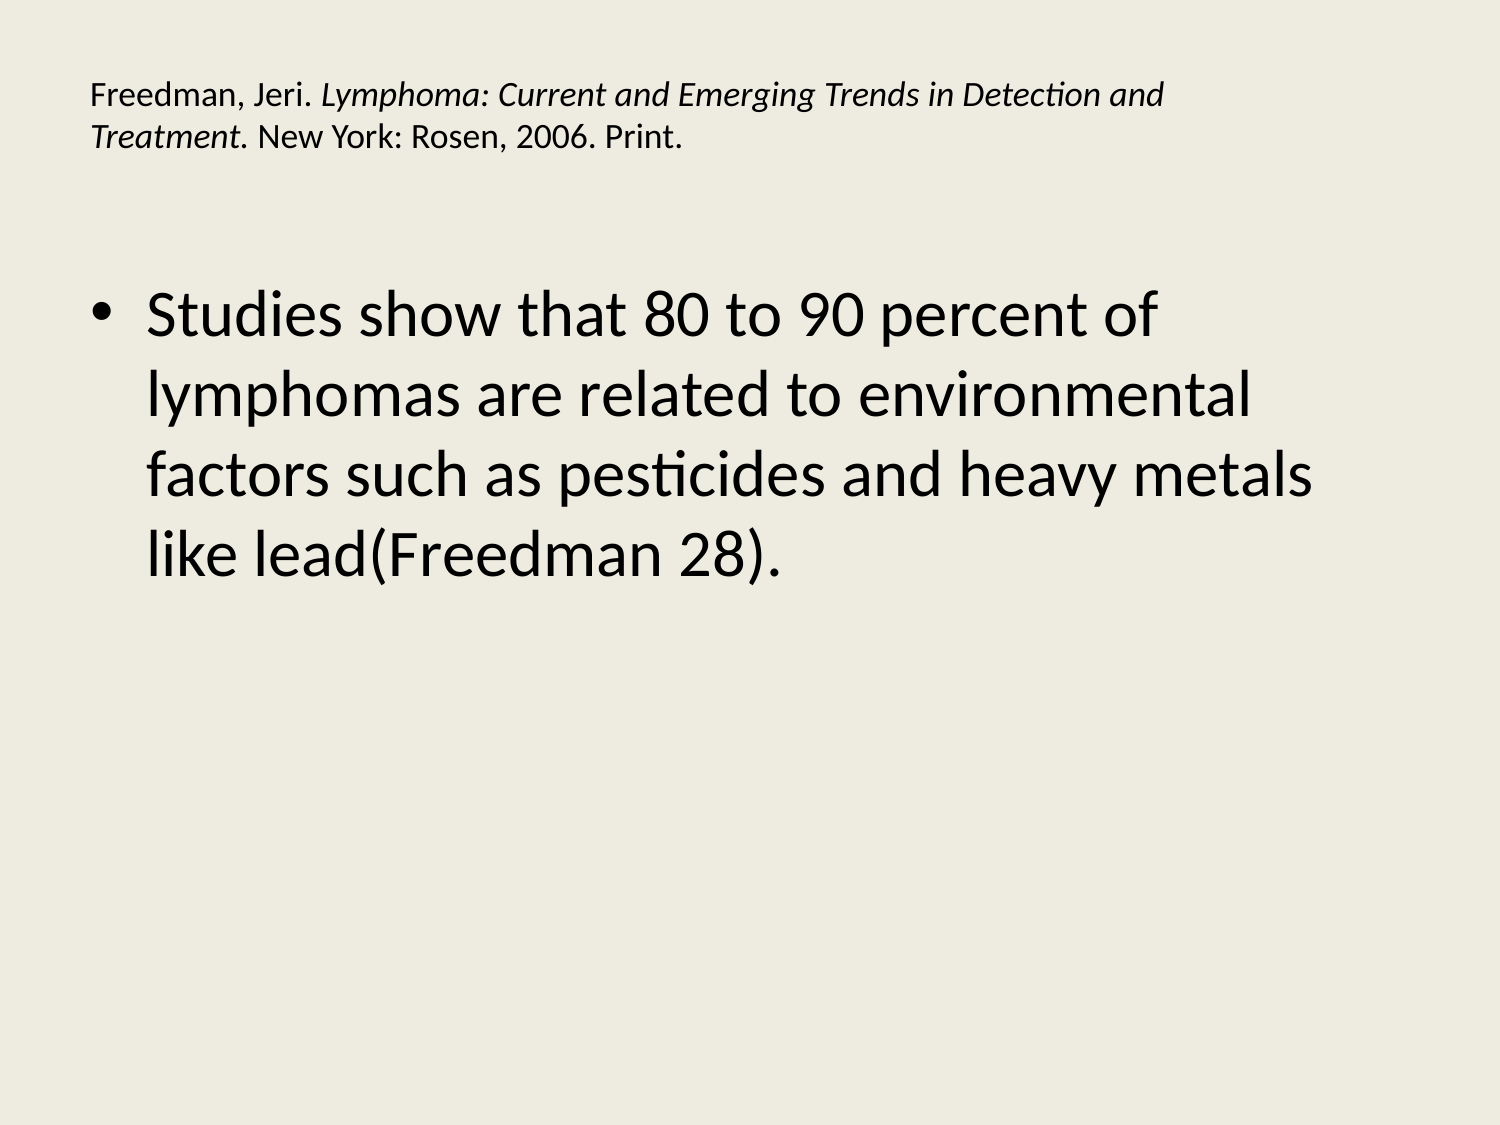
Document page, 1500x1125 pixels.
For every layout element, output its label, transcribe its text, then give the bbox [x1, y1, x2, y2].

title Freedman, Jeri. Lymphoma: Current and Emerging Trends in Detection and Treatment. New York: Rosen, 2006. Print. [75, 62, 1425, 250]
list Studies show that 80 to 90 percent of lymphomas are related to environmental factors such as pesticides and heavy metals like lead(Freedman 28). [75, 262, 1425, 1005]
